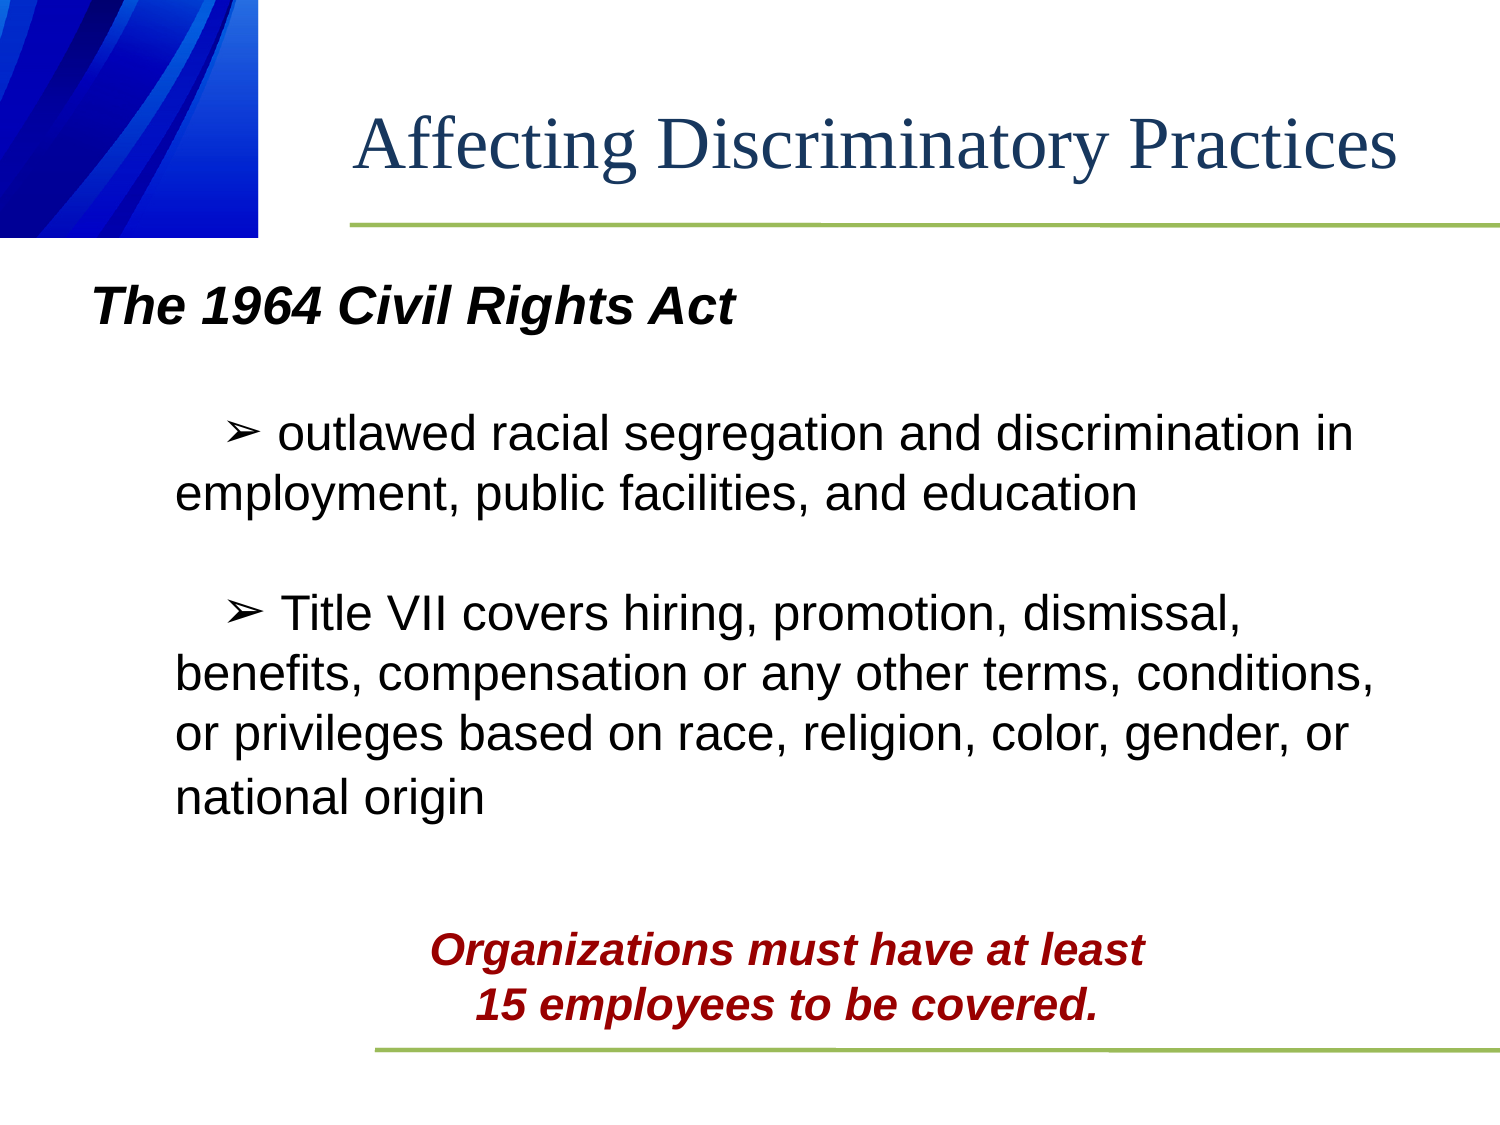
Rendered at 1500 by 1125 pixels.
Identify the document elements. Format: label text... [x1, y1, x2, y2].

title Affecting Discriminatory Practices [337, 45, 1425, 233]
text_box Organizations must have at least 15 employees to be covered. [412, 912, 1163, 1038]
picture [0, 0, 259, 238]
slide_number [1074, 1042, 1425, 1103]
list The 1964 Civil Rights Act outlawed racial segregation and discrimination in employment, public facilities, and education Title VII covers hiring, promotion, dismissal, benefits, compensation or any other terms, conditions, or privileges based on race, religion, color, gender, or national origin [75, 262, 1425, 1005]
